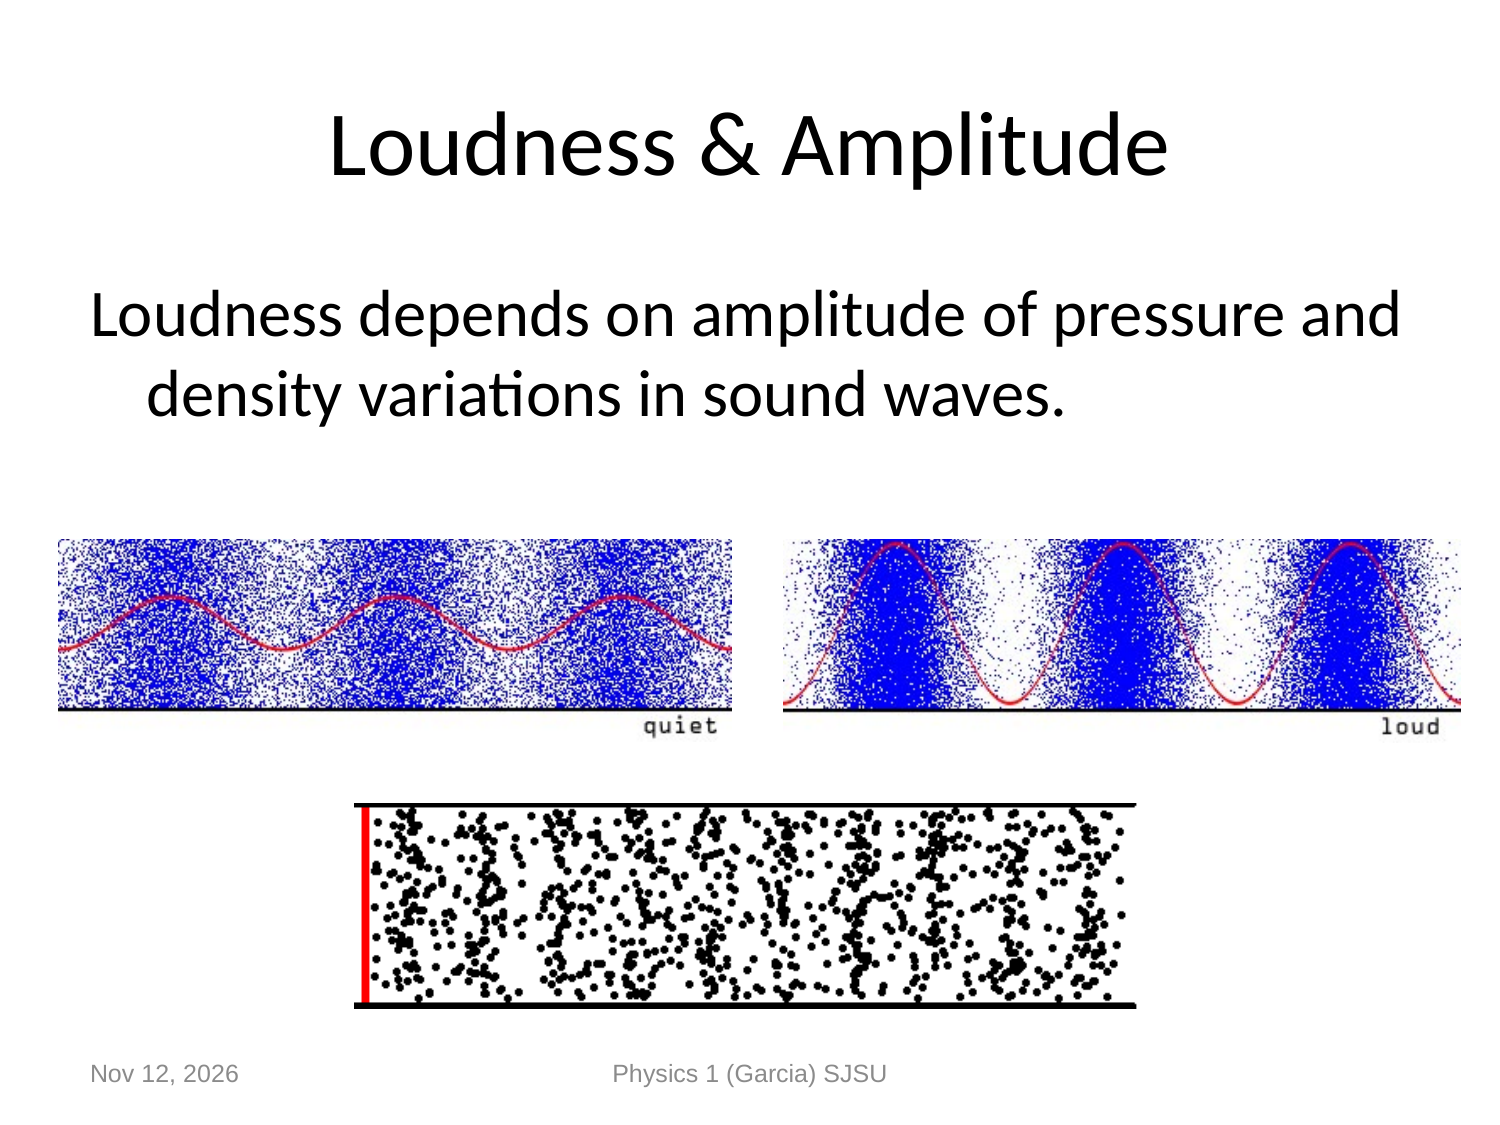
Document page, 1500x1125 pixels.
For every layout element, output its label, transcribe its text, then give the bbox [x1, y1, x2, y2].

slide_number 4-Feb-15 [75, 1042, 425, 1103]
picture [58, 539, 733, 742]
footer Physics 1 (Garcia) SJSU [512, 1042, 988, 1103]
picture [354, 803, 1146, 1009]
picture [783, 539, 1461, 743]
title Loudness & Amplitude [75, 45, 1425, 233]
list Loudness depends on amplitude of pressure and density variations in sound waves. [75, 262, 1425, 1005]
